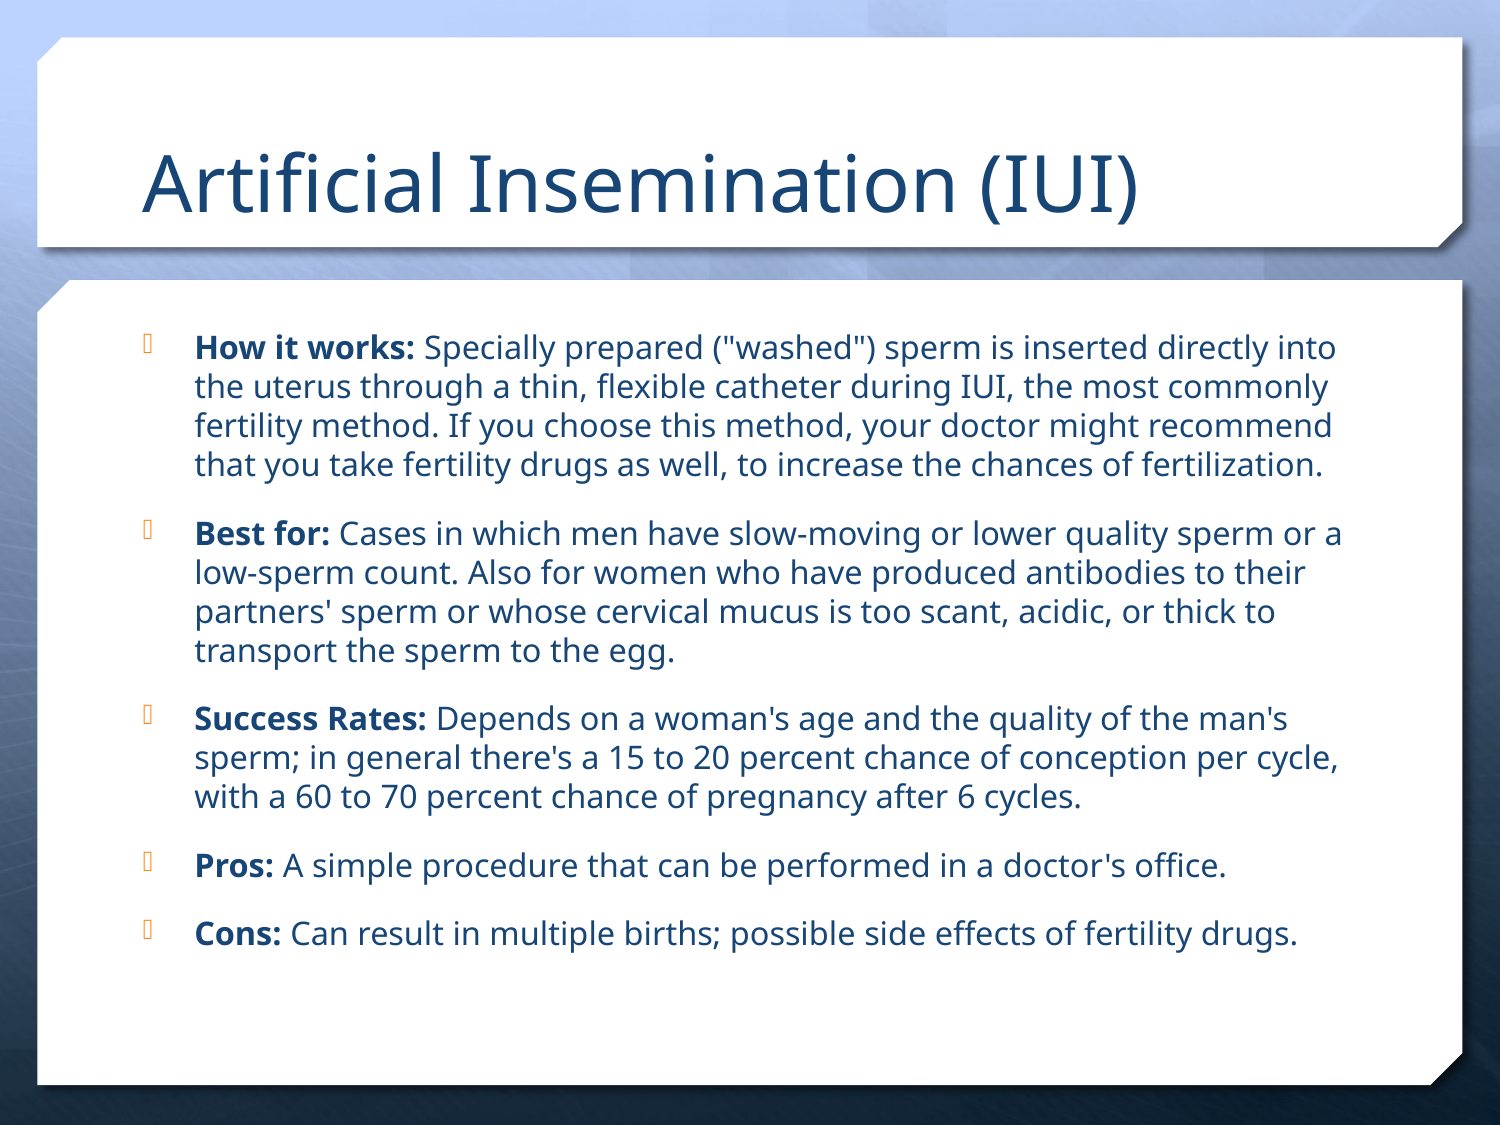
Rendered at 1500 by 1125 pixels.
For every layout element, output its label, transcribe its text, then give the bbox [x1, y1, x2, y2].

list How it works: Specially prepared ("washed") sperm is inserted directly into the uterus through a thin, flexible catheter during IUI, the most commonly fertility method. If you choose this method, your doctor might recommend that you take fertility drugs as well, to increase the chances of fertilization. Best for: Cases in which men have slow-moving or lower quality sperm or a low-sperm count. Also for women who have produced antibodies to their partners' sperm or whose cervical mucus is too scant, acidic, or thick to transport the sperm to the egg. Success Rates: Depends on a woman's age and the quality of the man's sperm; in general there's a 15 to 20 percent chance of conception per cycle, with a 60 to 70 percent chance of pregnancy after 6 cycles. Pros: A simple procedure that can be performed in a doctor's office. Cons: Can result in multiple births; possible side effects of fertility drugs. [127, 319, 1372, 978]
title Artificial Insemination (IUI) [127, 48, 1372, 236]
